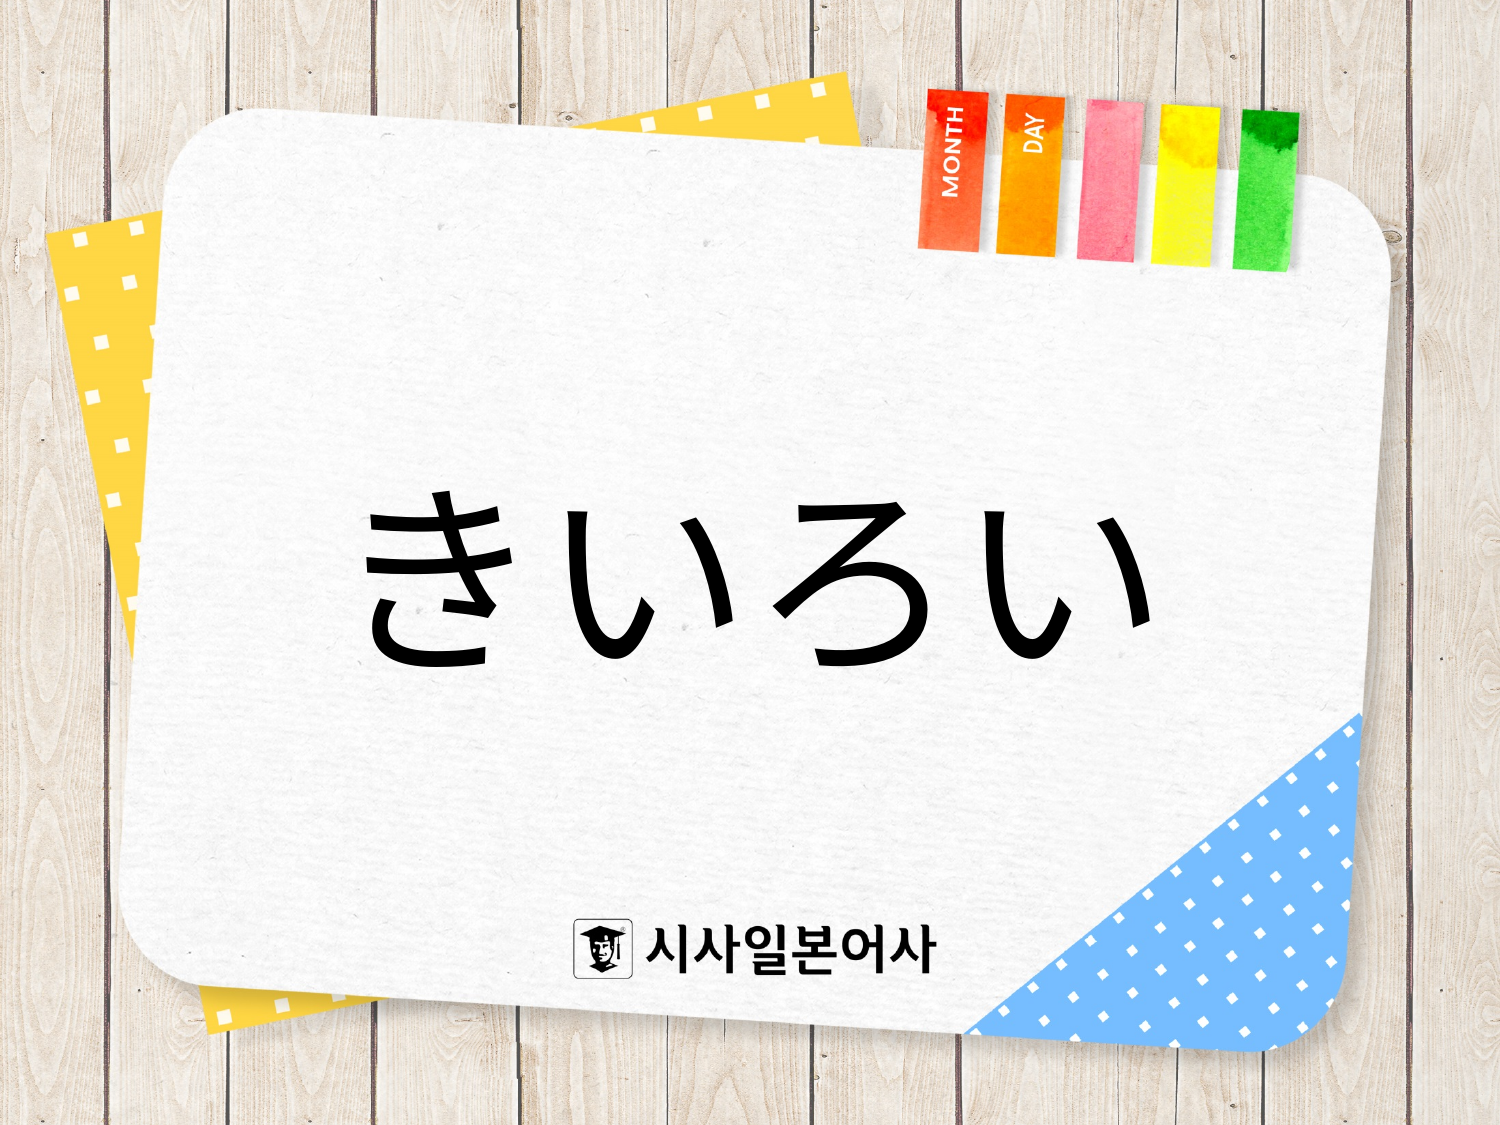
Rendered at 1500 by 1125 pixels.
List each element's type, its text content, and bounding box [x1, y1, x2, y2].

picture [0, 0, 1500, 1125]
title きいろい [75, 338, 1425, 811]
